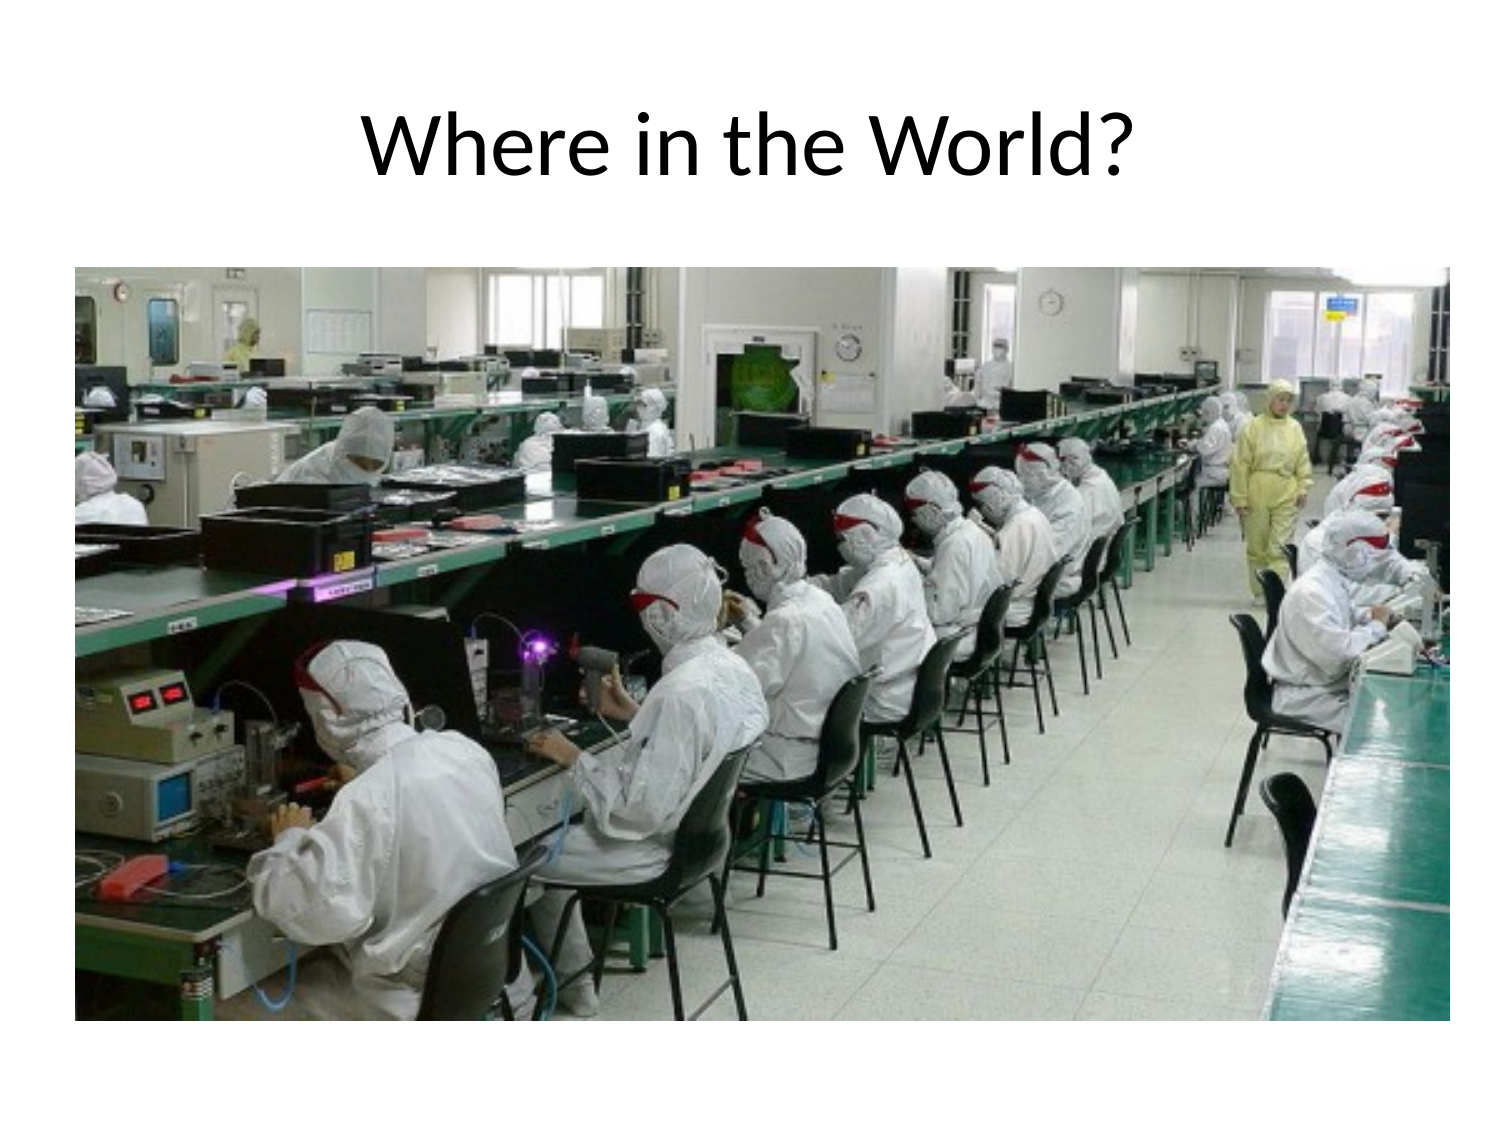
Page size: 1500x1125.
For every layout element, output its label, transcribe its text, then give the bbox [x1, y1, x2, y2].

title Where in the World? [75, 45, 1425, 233]
picture [74, 267, 1451, 1021]
